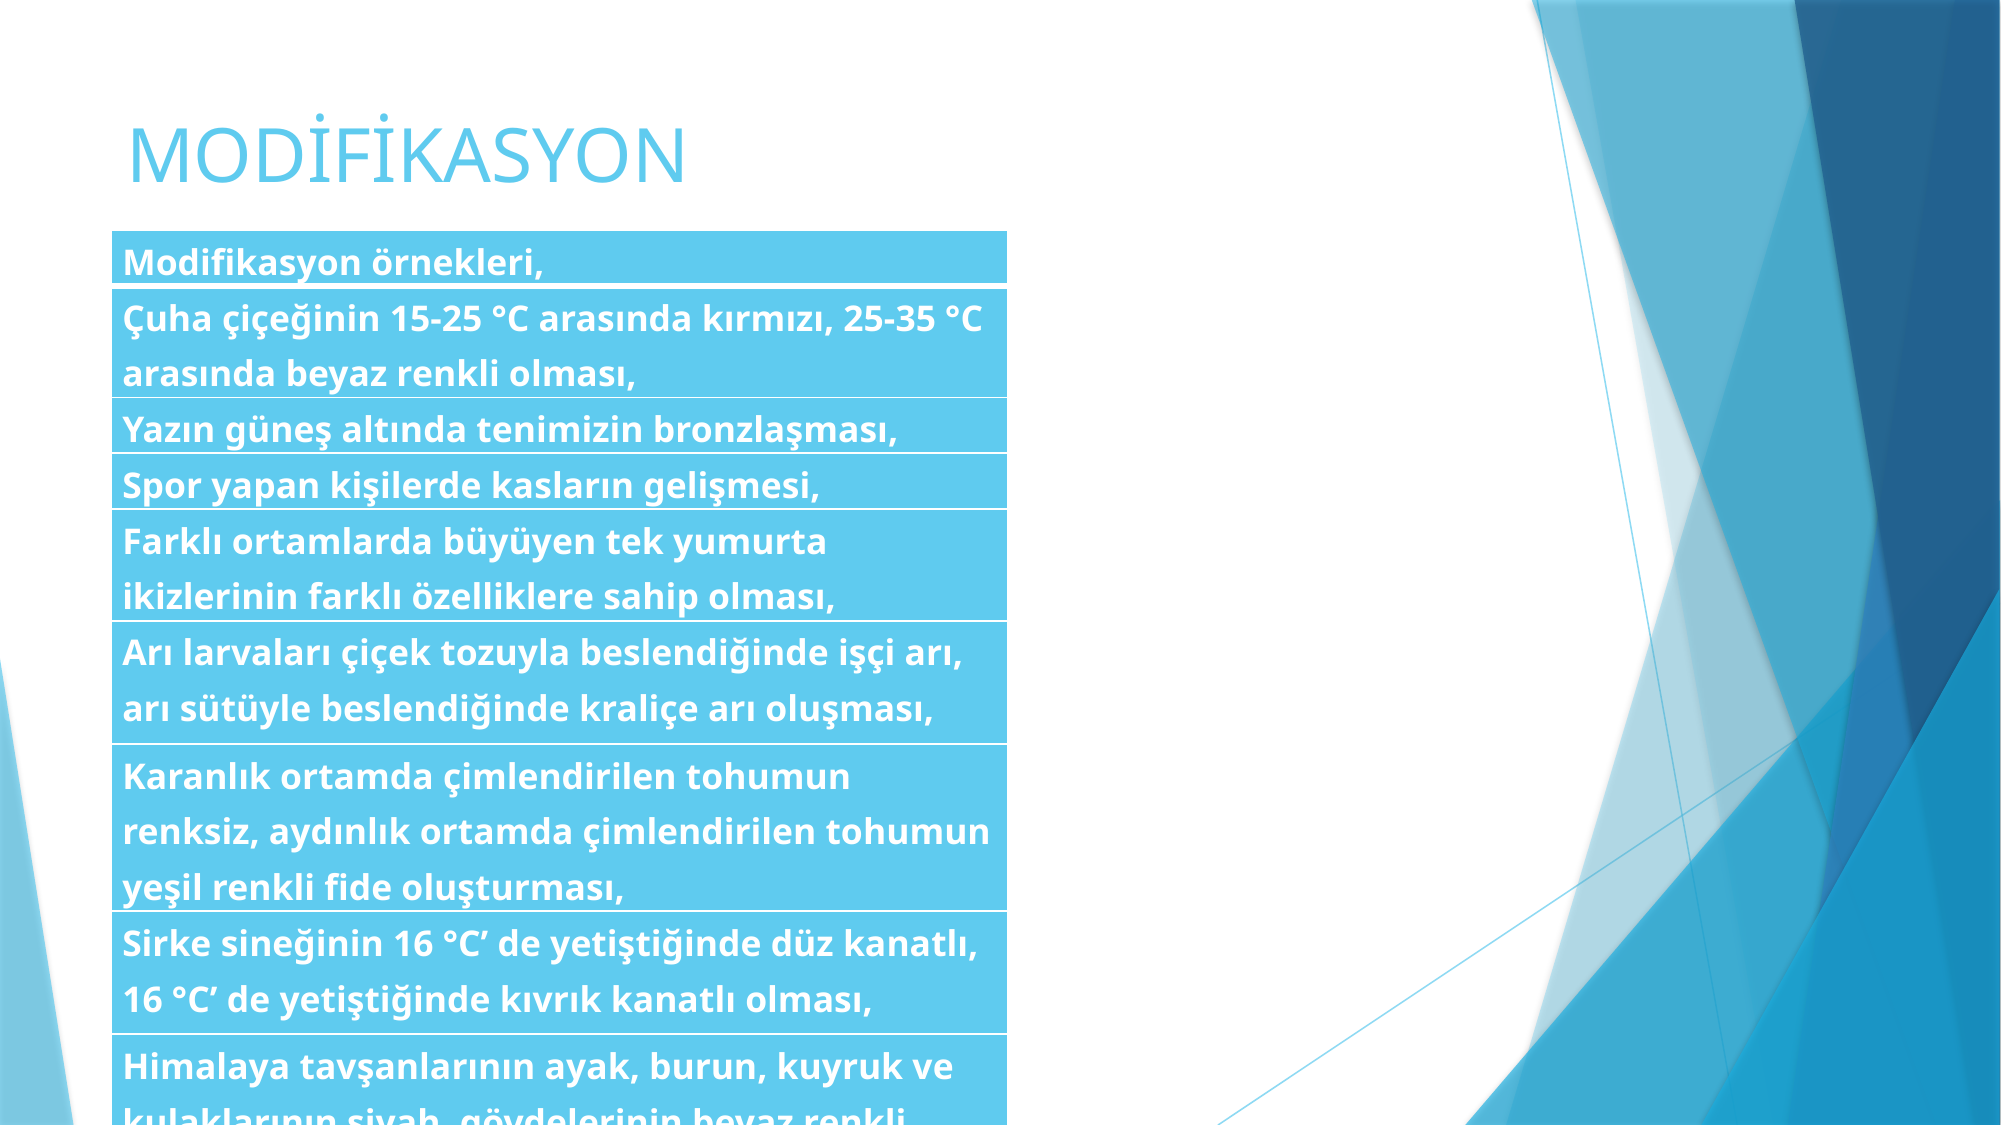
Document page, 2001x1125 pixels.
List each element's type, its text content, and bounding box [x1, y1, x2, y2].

title MODİFİKASYON [111, 99, 1522, 317]
table_cell Çuha çiçeğinin 15-25 °C arasında kırmızı, 25-35 °C arasında beyaz renkli olması, [112, 289, 1007, 397]
table_cell Karanlık ortamda çimlendirilen tohumun renksiz, aydınlık ortamda çimlendirilen tohumun yeşil renkli fide oluşturması, [112, 745, 1007, 910]
table_cell Farklı ortamlarda büyüyen tek yumurta ikizlerinin farklı özelliklere sahip olması, [112, 510, 1007, 620]
table_cell Sirke sineğinin 16 °C’ de yetiştiğinde düz kanatlı, 16 °C’ de yetiştiğinde kıvrık kanatlı olması, [112, 912, 1007, 1033]
table_cell Arı larvaları çiçek tozuyla beslendiğinde işçi arı, arı sütüyle beslendiğinde kraliçe arı oluşması, [112, 622, 1007, 743]
table_header Modifikasyon örnekleri, [112, 231, 1007, 283]
table_cell Yazın güneş altında tenimizin bronzlaşması, [112, 398, 1007, 452]
table_cell Spor yapan kişilerde kasların gelişmesi, [112, 454, 1007, 508]
table_cell Himalaya tavşanlarının ayak, burun, kuyruk ve kulaklarının siyah, gövdelerinin beyaz renkli olması, [112, 1035, 1007, 1125]
